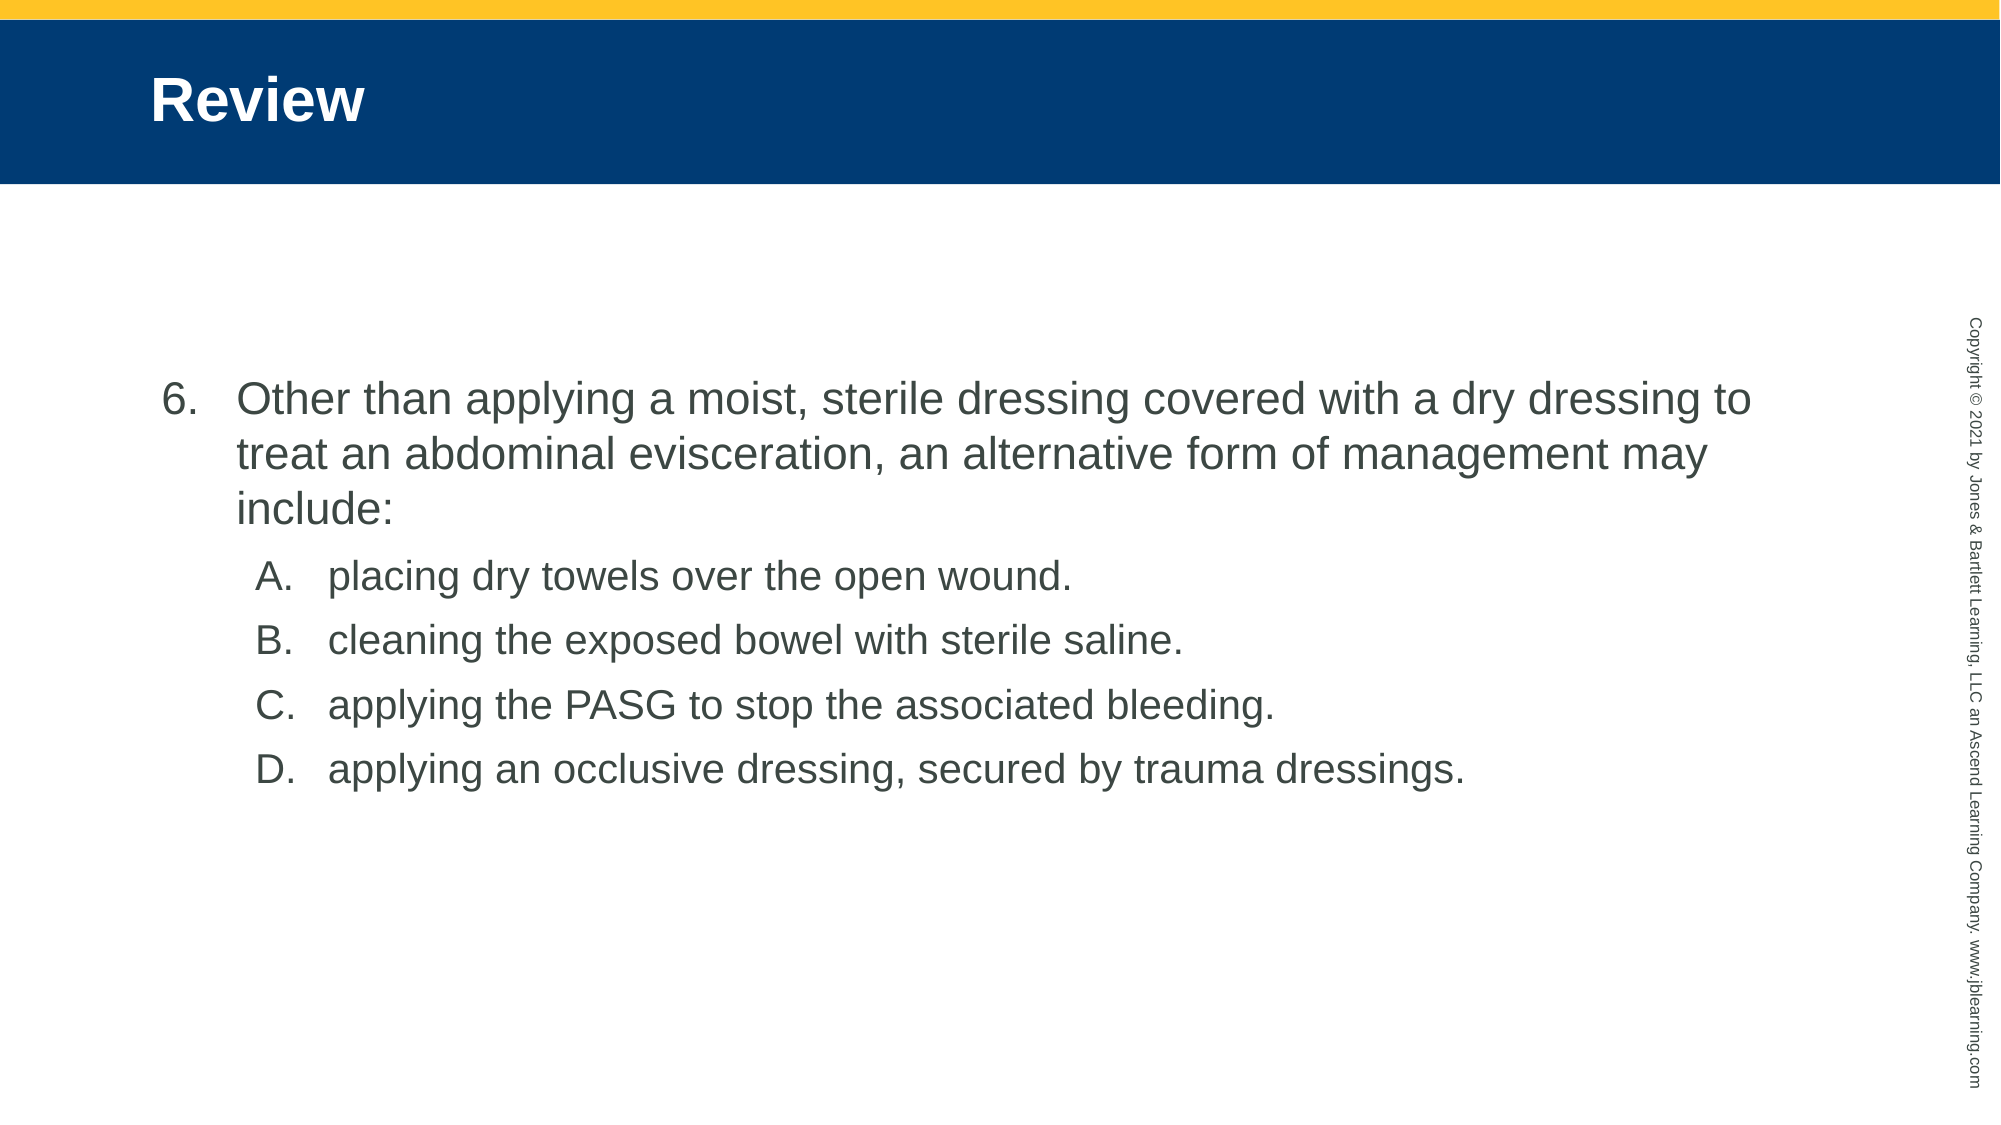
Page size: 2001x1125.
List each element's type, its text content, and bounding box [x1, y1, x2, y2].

title Review [0, 19, 2000, 185]
list Other than applying a moist, sterile dressing covered with a dry dressing to treat an abdominal evisceration, an alternative form of management may include: placing dry towels over the open wound. cleaning the exposed bowel with sterile saline. applying the PASG to stop the associated bleeding. applying an occlusive dressing, secured by trauma dressings. [146, 361, 1859, 1016]
